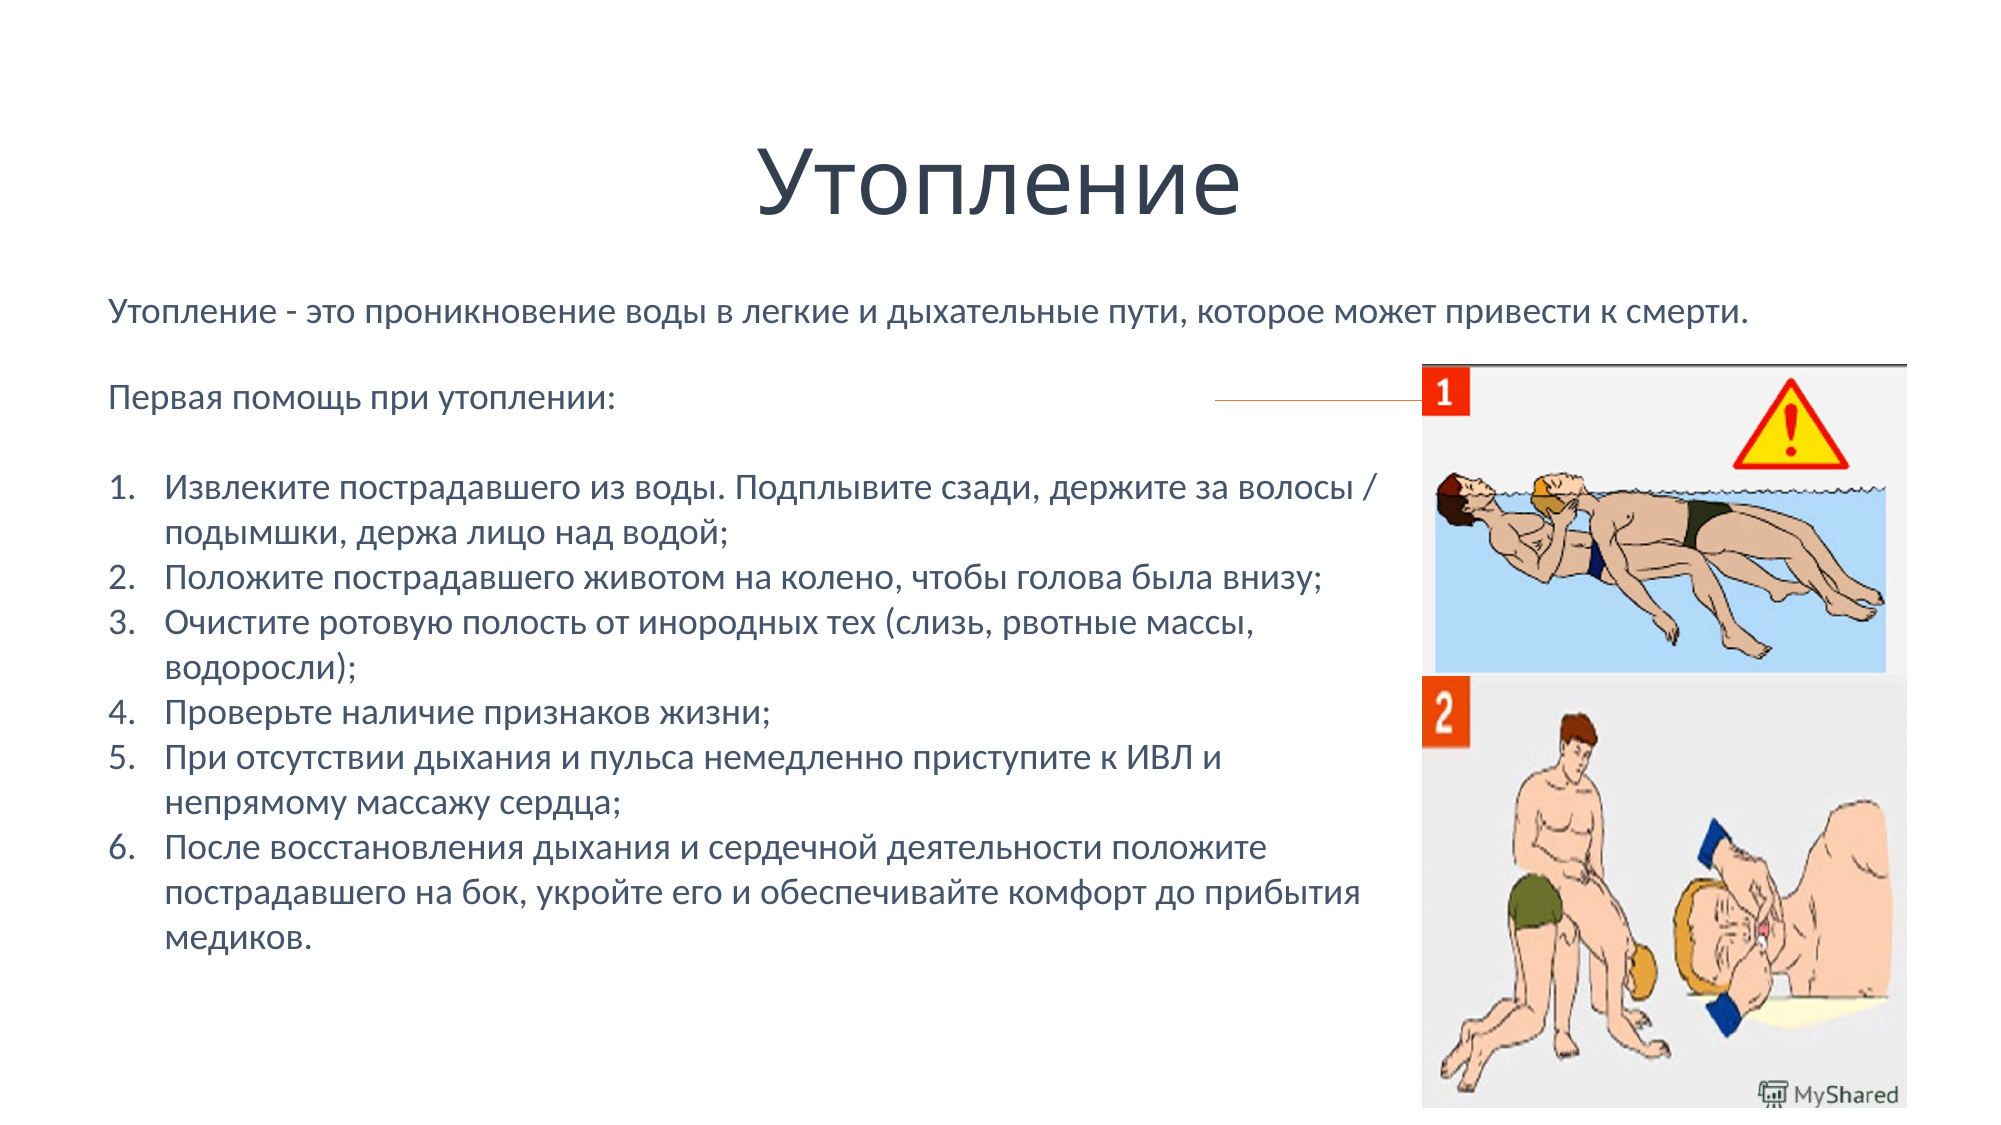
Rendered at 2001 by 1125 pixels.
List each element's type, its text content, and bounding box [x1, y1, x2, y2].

picture [1422, 364, 1907, 1108]
text_box Первая помощь при утоплении: Извлеките пострадавшего из воды. Подплывите сзади, держите за волосы / подымшки, держа лицо над водой; Положите пострадавшего животом на колено, чтобы голова была внизу; Очистите ротовую полость от инородных тех (слизь, рвотные массы, водоросли); Проверьте наличие признаков жизни; При отсутствии дыхания и пульса немедленно приступите к ИВЛ и непрямому массажу сердца; После восстановления дыхания и сердечной деятельности положите пострадавшего на бок, укройте его и обеспечивайте комфорт до прибытия медиков. [93, 364, 1422, 965]
text_box Утопление - это проникновение воды в легкие и дыхательные пути, которое может привести к смерти. [93, 278, 1907, 339]
text_box Утопление [192, 132, 1807, 241]
